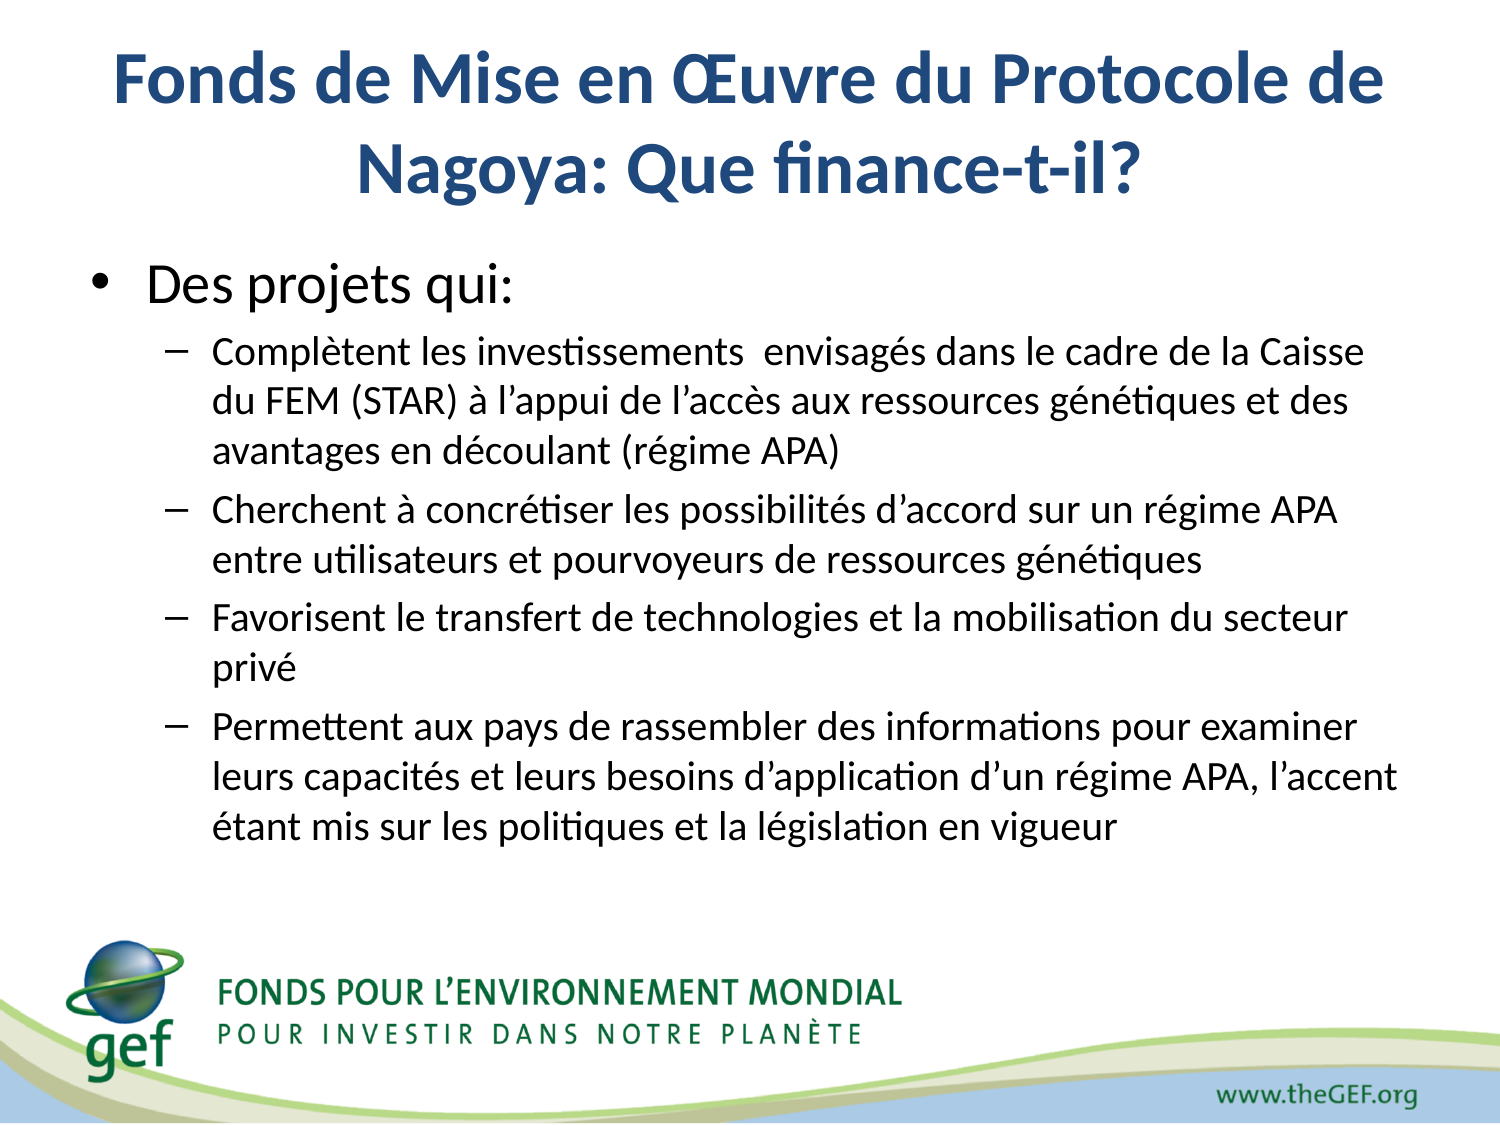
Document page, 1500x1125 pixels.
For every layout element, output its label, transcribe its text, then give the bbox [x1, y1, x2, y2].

list Des projets qui: Complètent les investissements envisagés dans le cadre de la Caisse du FEM (STAR) à l’appui de l’accès aux ressources génétiques et des avantages en découlant (régime APA) Cherchent à concrétiser les possibilités d’accord sur un régime APA entre utilisateurs et pourvoyeurs de ressources génétiques Favorisent le transfert de technologies et la mobilisation du secteur privé Permettent aux pays de rassembler des informations pour examiner leurs capacités et leurs besoins d’application d’un régime APA, l’accent étant mis sur les politiques et la législation en vigueur [74, 237, 1426, 926]
title Fonds de Mise en Œuvre du Protocole de Nagoya: Que finance-t-il? [74, 24, 1426, 213]
picture [0, 912, 1500, 1125]
